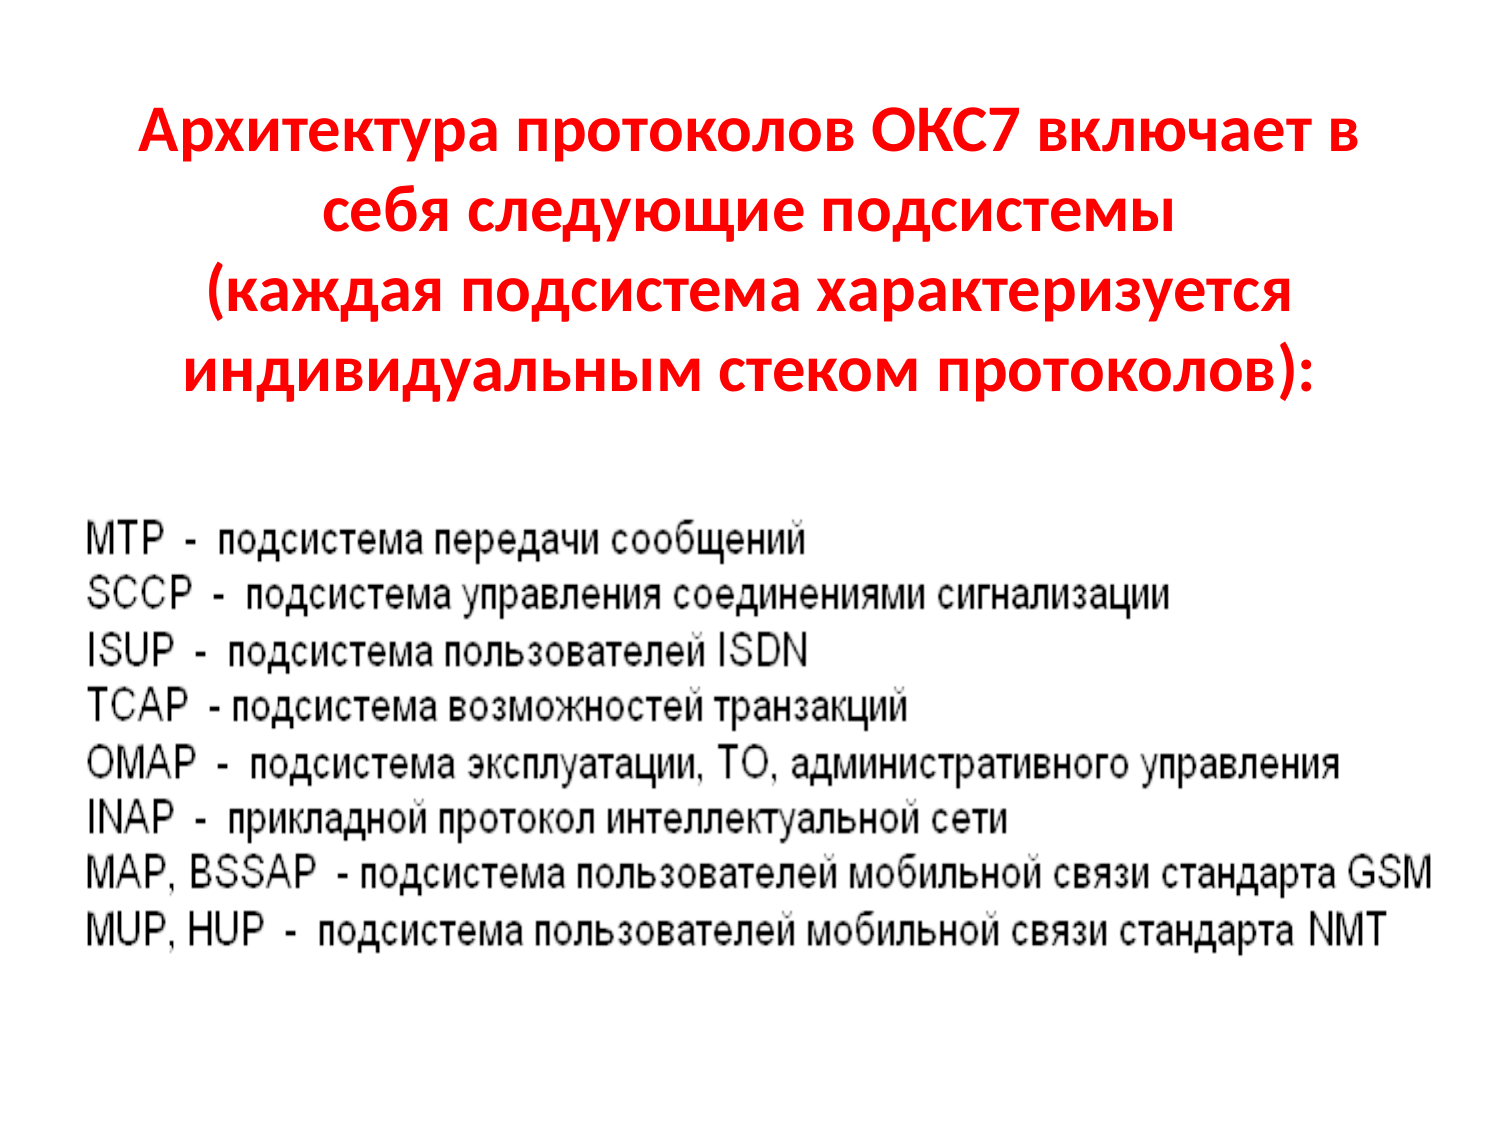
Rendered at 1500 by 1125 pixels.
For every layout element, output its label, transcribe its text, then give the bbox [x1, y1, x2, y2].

title Архитектура протоколов ОКС7 включает в себя следующие подсистемы (каждая подсистема характеризуется индивидуальным стеком протоколов): [75, 45, 1425, 262]
picture [74, 408, 1481, 1071]
list [75, 262, 1425, 407]
